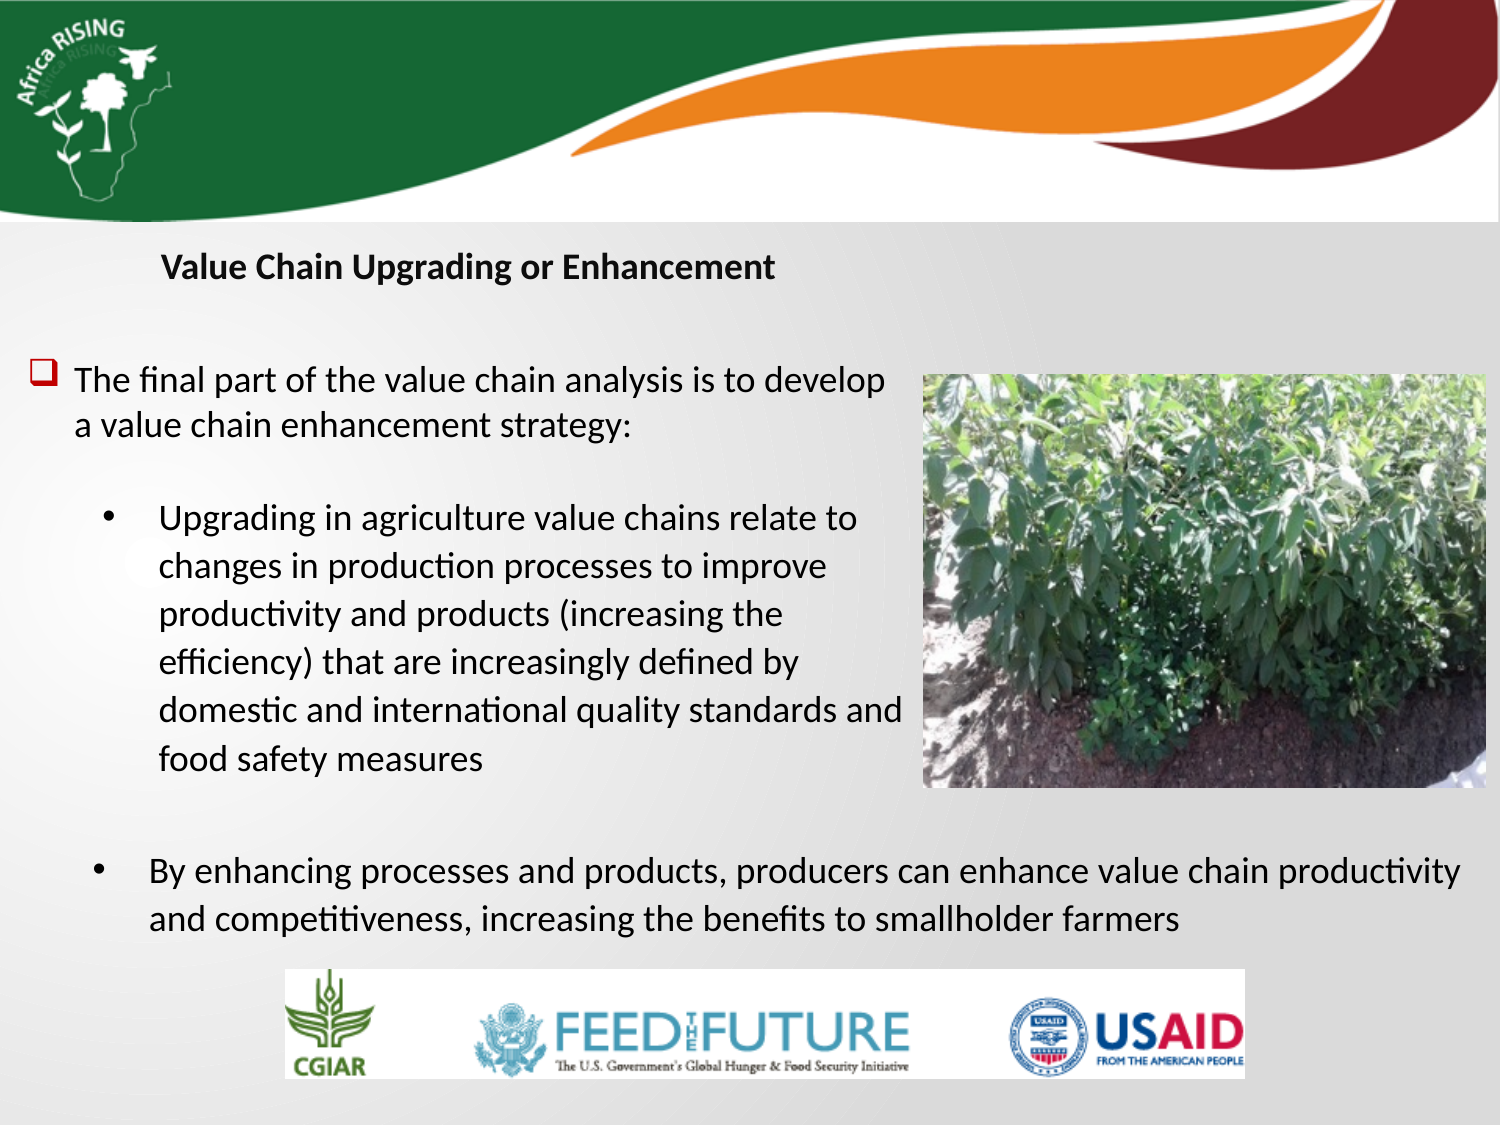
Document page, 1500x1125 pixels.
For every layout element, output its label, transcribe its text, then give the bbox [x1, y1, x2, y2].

picture [0, 0, 1499, 222]
picture [285, 969, 1245, 1079]
text_box Value Chain Upgrading or Enhancement The final part of the value chain analysis is to develop a value chain enhancement strategy: Upgrading in agriculture value chains relate to changes in production processes to improve productivity and products (increasing the efficiency) that are increasingly defined by domestic and international quality standards and food safety measures [12, 212, 925, 835]
text_box By enhancing processes and products, producers can enhance value chain productivity and competitiveness, increasing the benefits to smallholder farmers [2, 835, 1500, 947]
picture [922, 374, 1487, 788]
